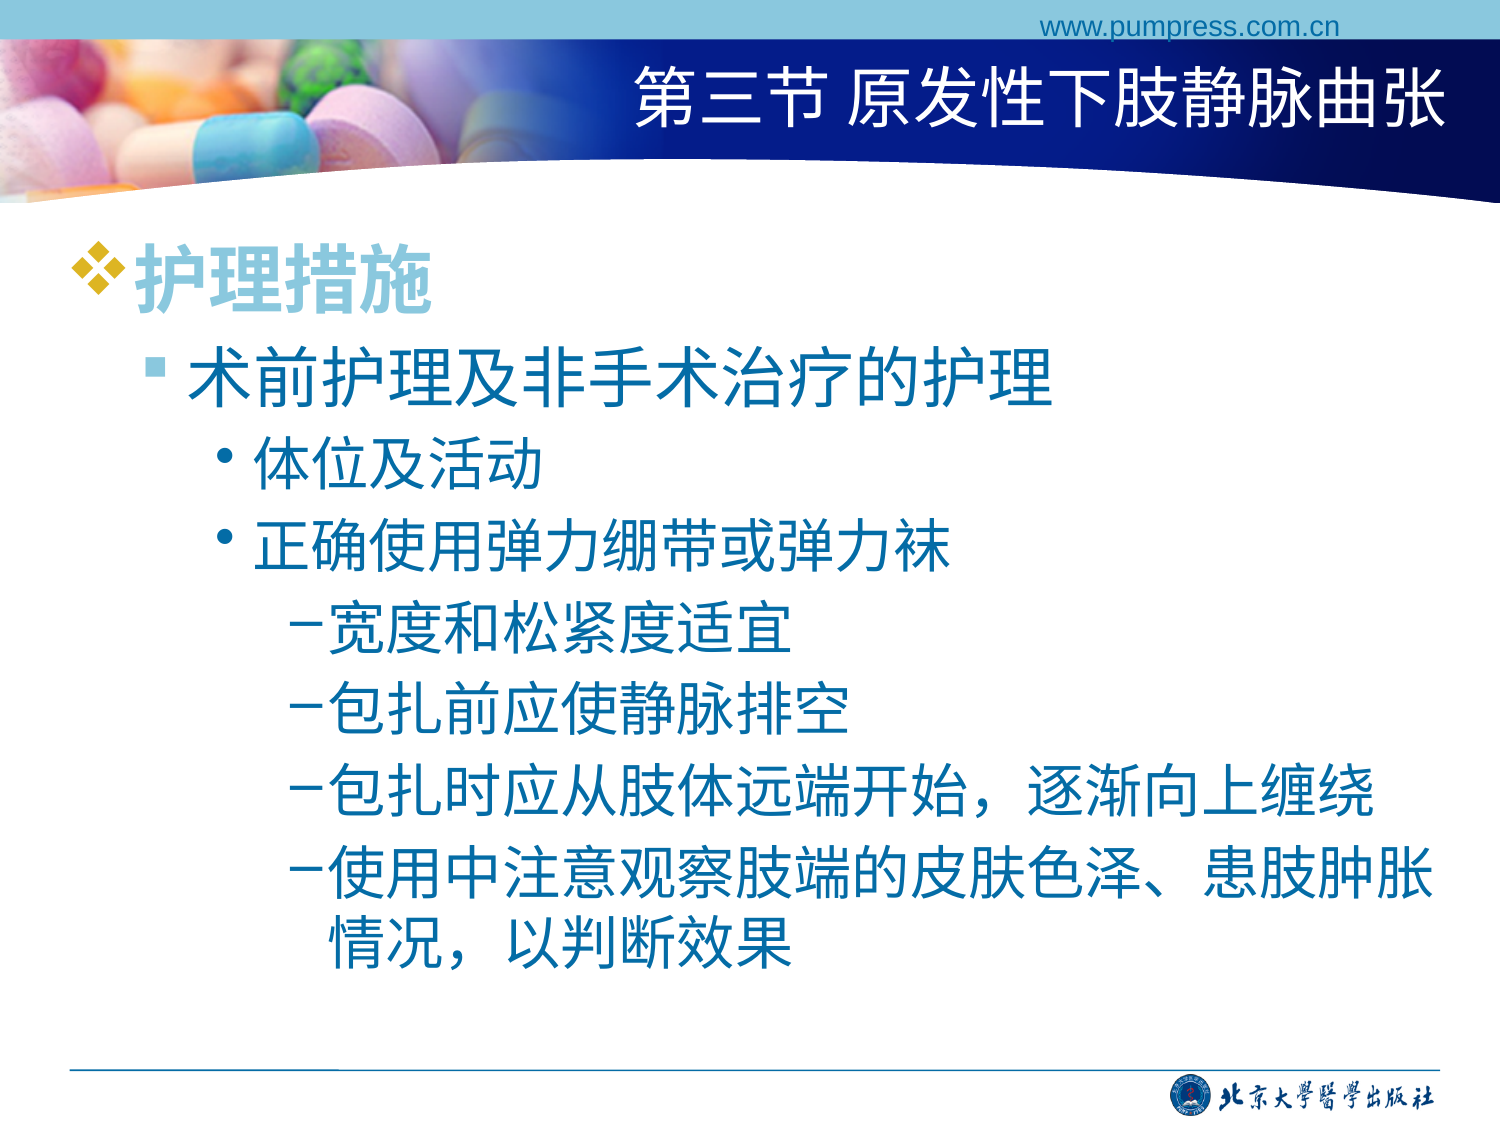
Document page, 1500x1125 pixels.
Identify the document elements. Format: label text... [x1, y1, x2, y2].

picture [1170, 1074, 1436, 1118]
list 护理措施 术前护理及非手术治疗的护理 体位及活动 正确使用弹力绷带或弹力袜 宽度和松紧度适宜 包扎前应使静脉排空 包扎时应从肢体远端开始，逐渐向上缠绕 使用中注意观察肢端的皮肤色泽、患肢肿胀情况，以判断效果 [49, 224, 1463, 1026]
title 第三节 原发性下肢静脉曲张 [137, 49, 1463, 143]
picture [0, 40, 1500, 203]
slide_number www.pumpress.com.cn [1025, 0, 1463, 38]
